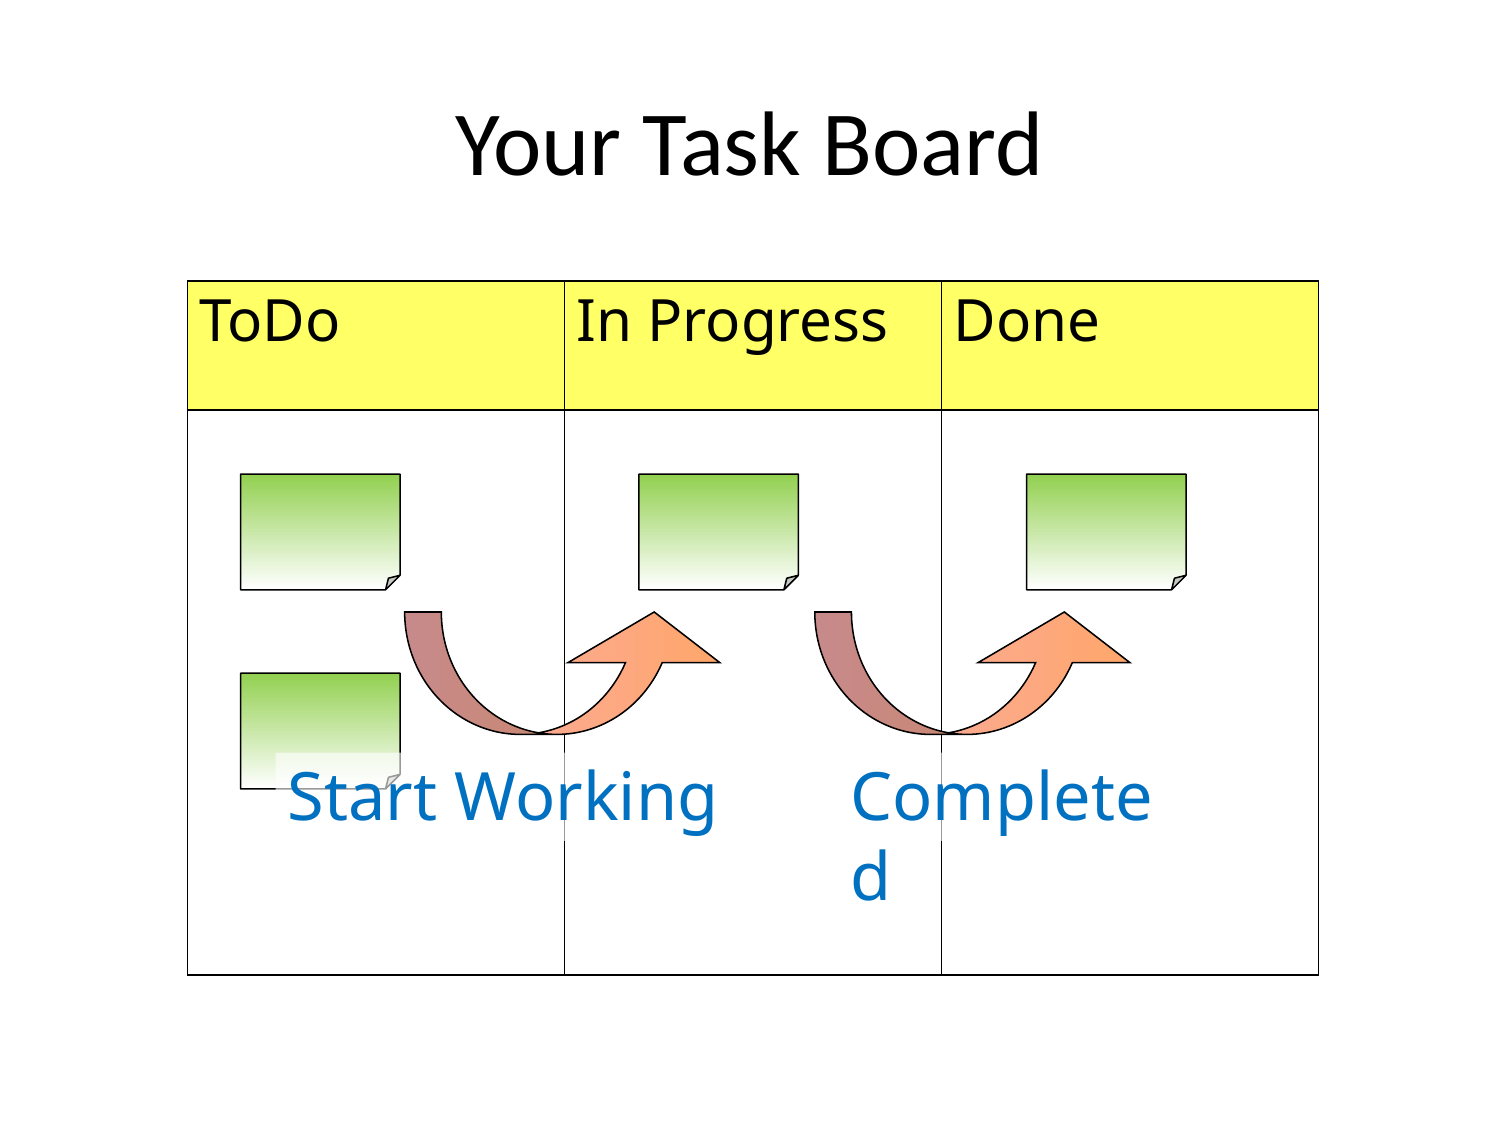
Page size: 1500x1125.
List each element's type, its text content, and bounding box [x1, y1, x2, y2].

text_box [187, 280, 1319, 976]
title Your Task Board [74, 44, 1426, 233]
